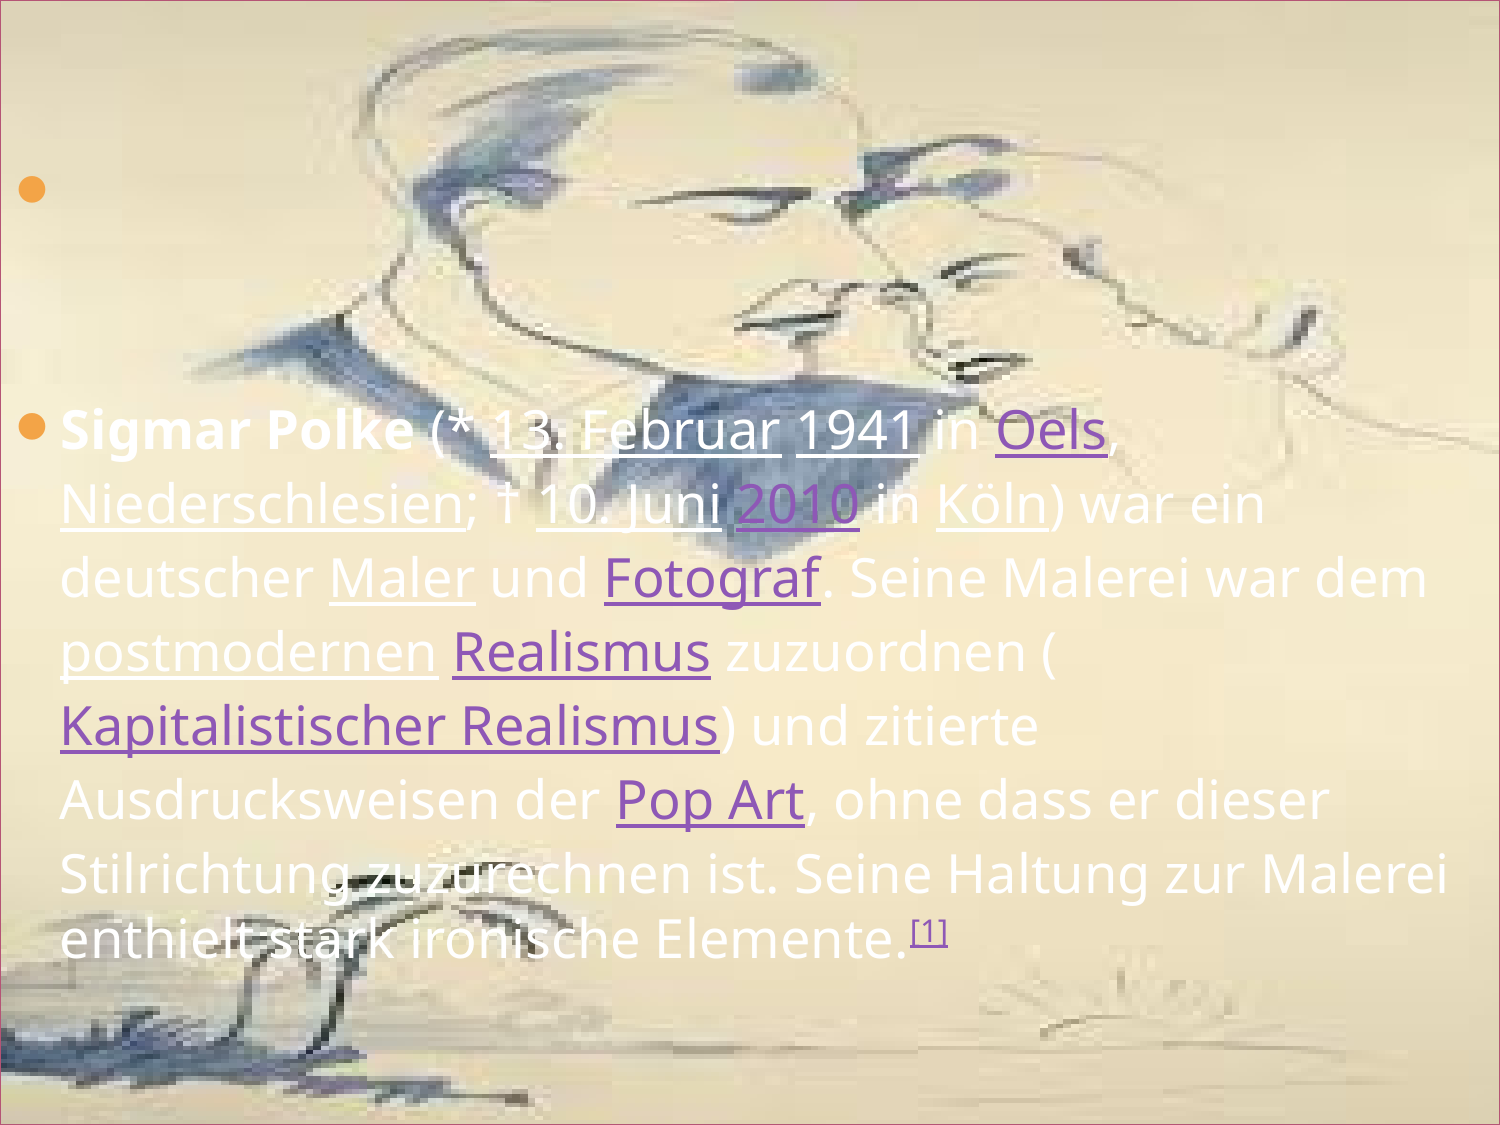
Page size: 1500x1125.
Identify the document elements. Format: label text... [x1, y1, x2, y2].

list Sigmar Polke (* 13. Februar 1941 in Oels, Niederschlesien; † 10. Juni 2010 in Köln) war ein deutscher Maler und Fotograf. Seine Malerei war dem postmodernen Realismus zuzuordnen (Kapitalistischer Realismus) und zitierte Ausdrucksweisen der Pop Art, ohne dass er dieser Stilrichtung zuzurechnen ist. Seine Haltung zur Malerei enthielt stark ironische Elemente.[1] [0, 0, 1500, 1125]
